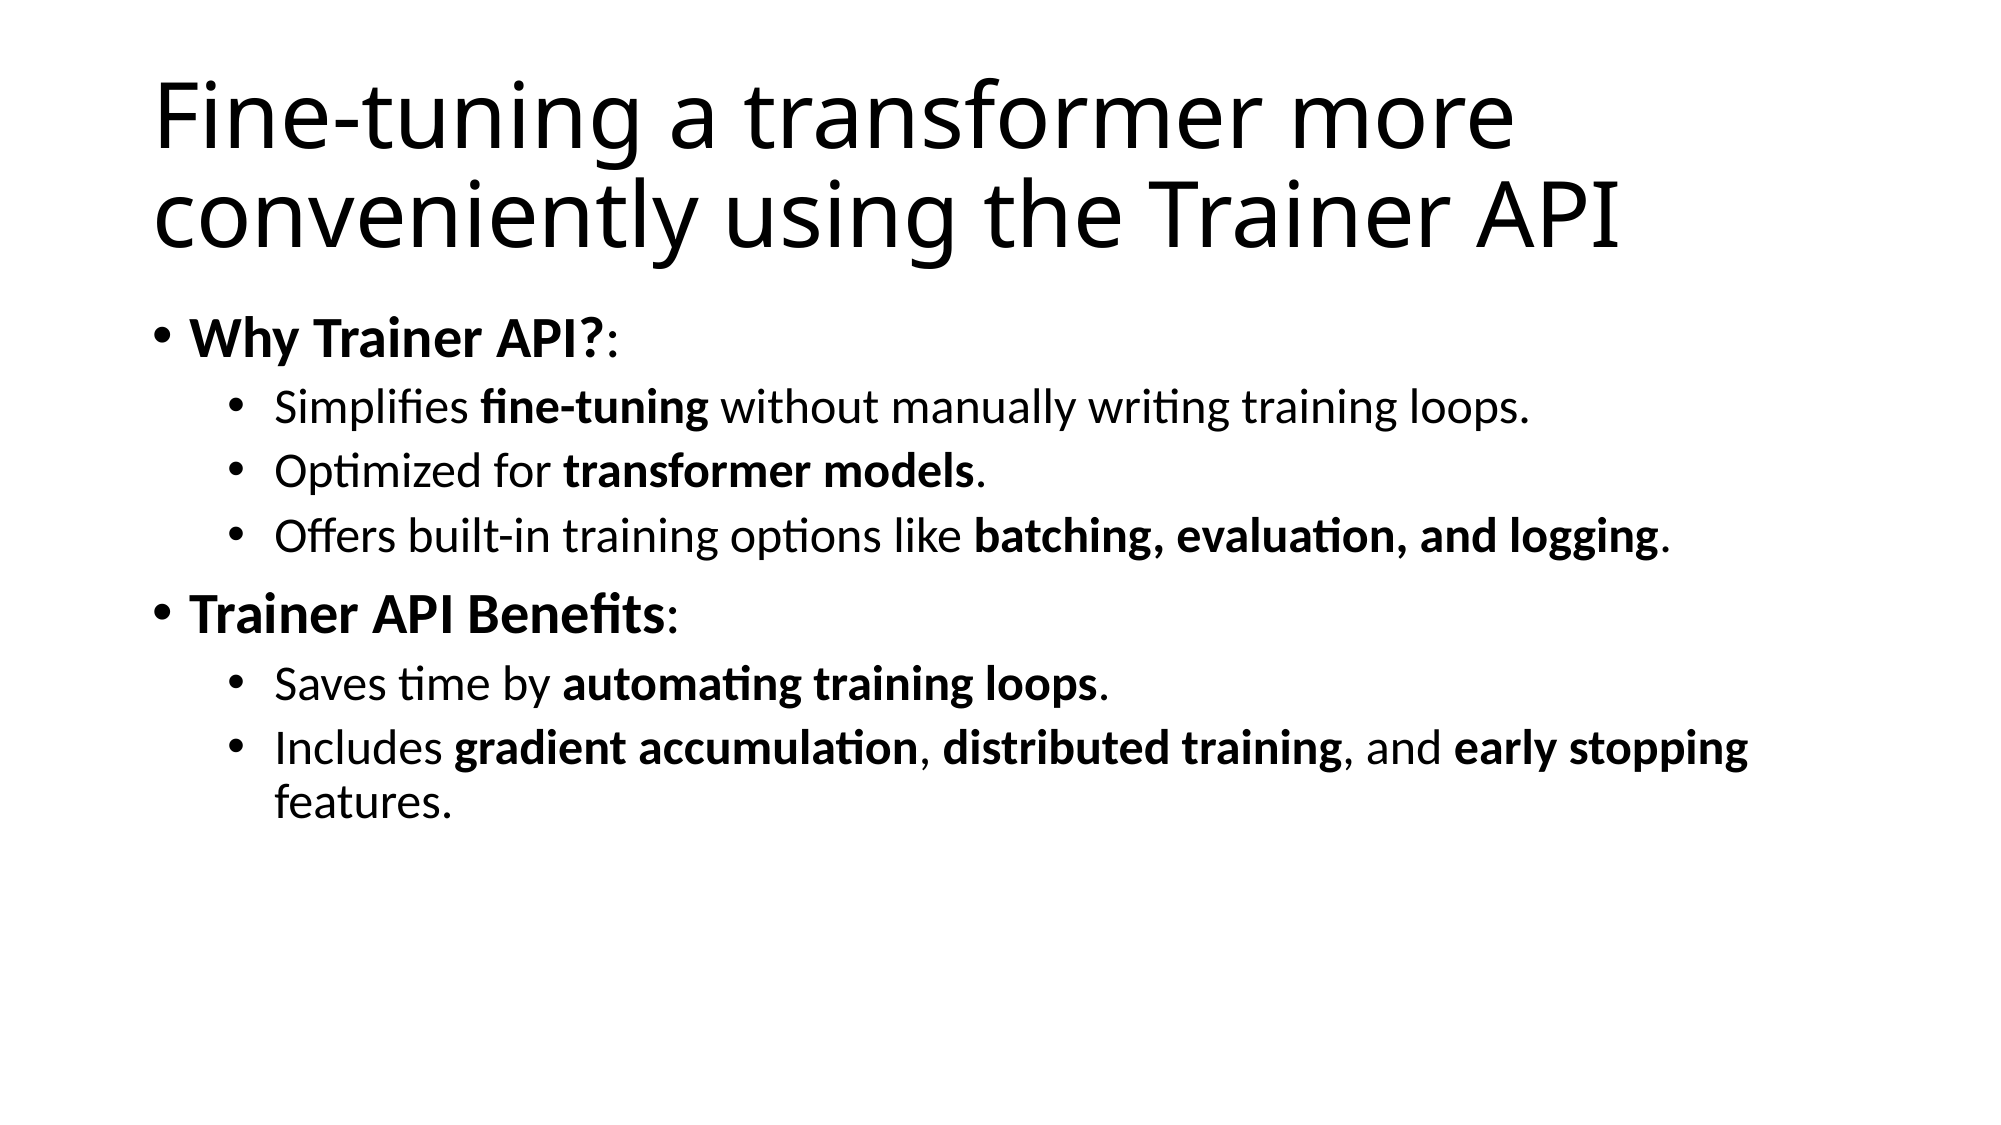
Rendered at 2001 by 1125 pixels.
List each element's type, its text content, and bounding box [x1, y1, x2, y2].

title Fine-tuning a transformer more conveniently using the Trainer API [137, 59, 1863, 278]
list Why Trainer API?: Simplifies fine-tuning without manually writing training loops. Optimized for transformer models. Offers built-in training options like batching, evaluation, and logging. Trainer API Benefits: Saves time by automating training loops. Includes gradient accumulation, distributed training, and early stopping features. [137, 299, 1863, 1014]
